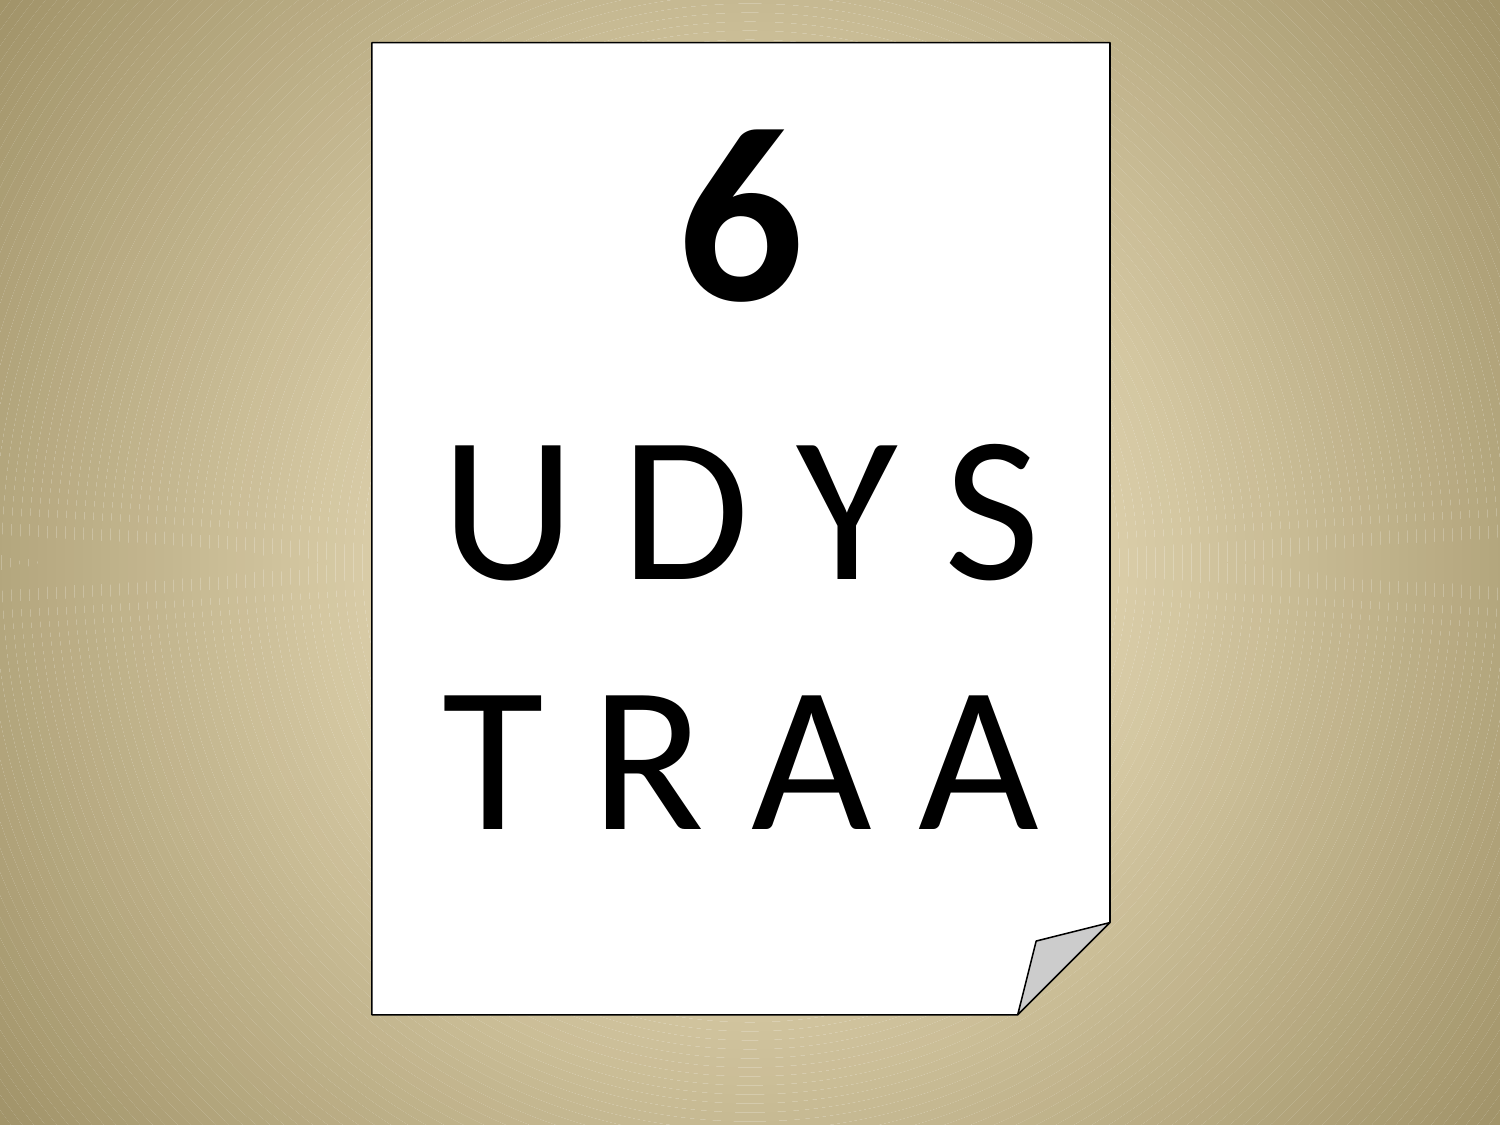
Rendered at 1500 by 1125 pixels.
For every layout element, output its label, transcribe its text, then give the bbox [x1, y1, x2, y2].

text_box 6 U D Y S T R A A [371, 42, 1111, 1015]
